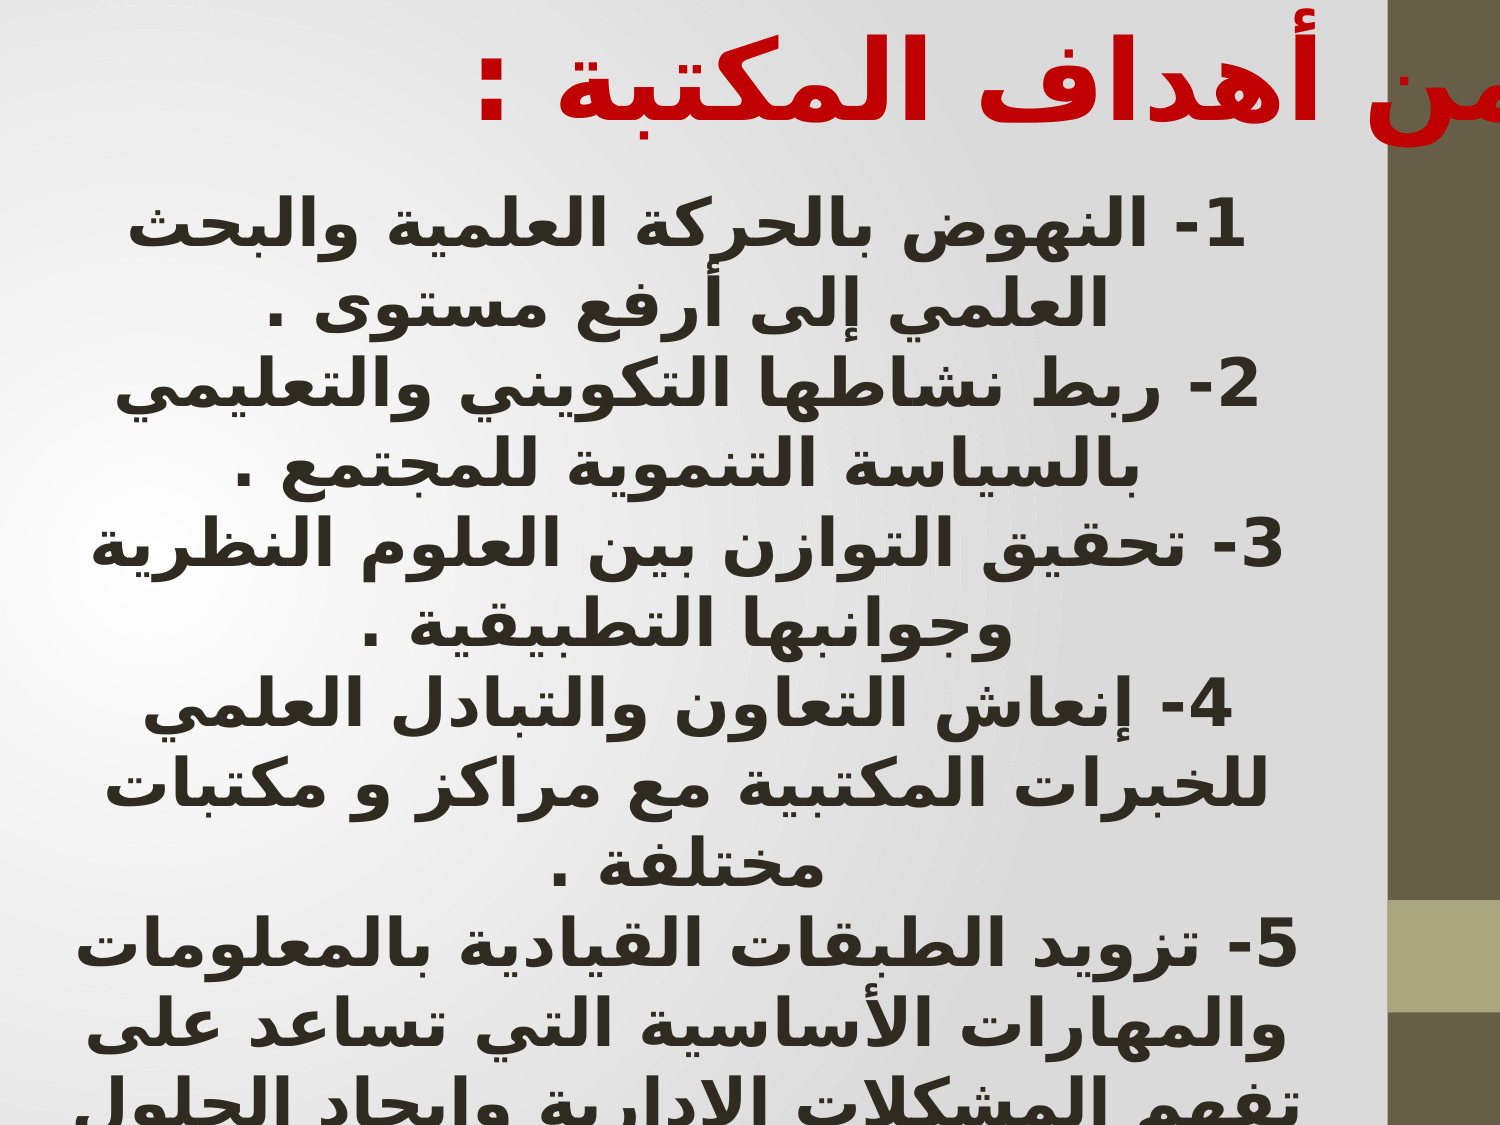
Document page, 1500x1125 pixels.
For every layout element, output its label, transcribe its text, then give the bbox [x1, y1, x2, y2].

text_box من أهداف المكتبة : [454, 0, 1500, 150]
text_box 1- النهوض بالحركة العلمية والبحث العلمي إلى أرفع مستوى . 2- ربط نشاطها التكويني والتعليمي بالسياسة التنموية للمجتمع . 3- تحقيق التوازن بين العلوم النظرية وجوانبها التطبيقية . 4- إنعاش التعاون والتبادل العلمي للخبرات المكتبية مع مراكز و مكتبات مختلفة . 5- تزويد الطبقات القيادية بالمعلومات والمهارات الأساسية التي تساعد على تفهم المشكلات الإدارية وإيجاد الحلول المناسبة من خلال الاطلاع والمعرفة . [0, 172, 1376, 1125]
